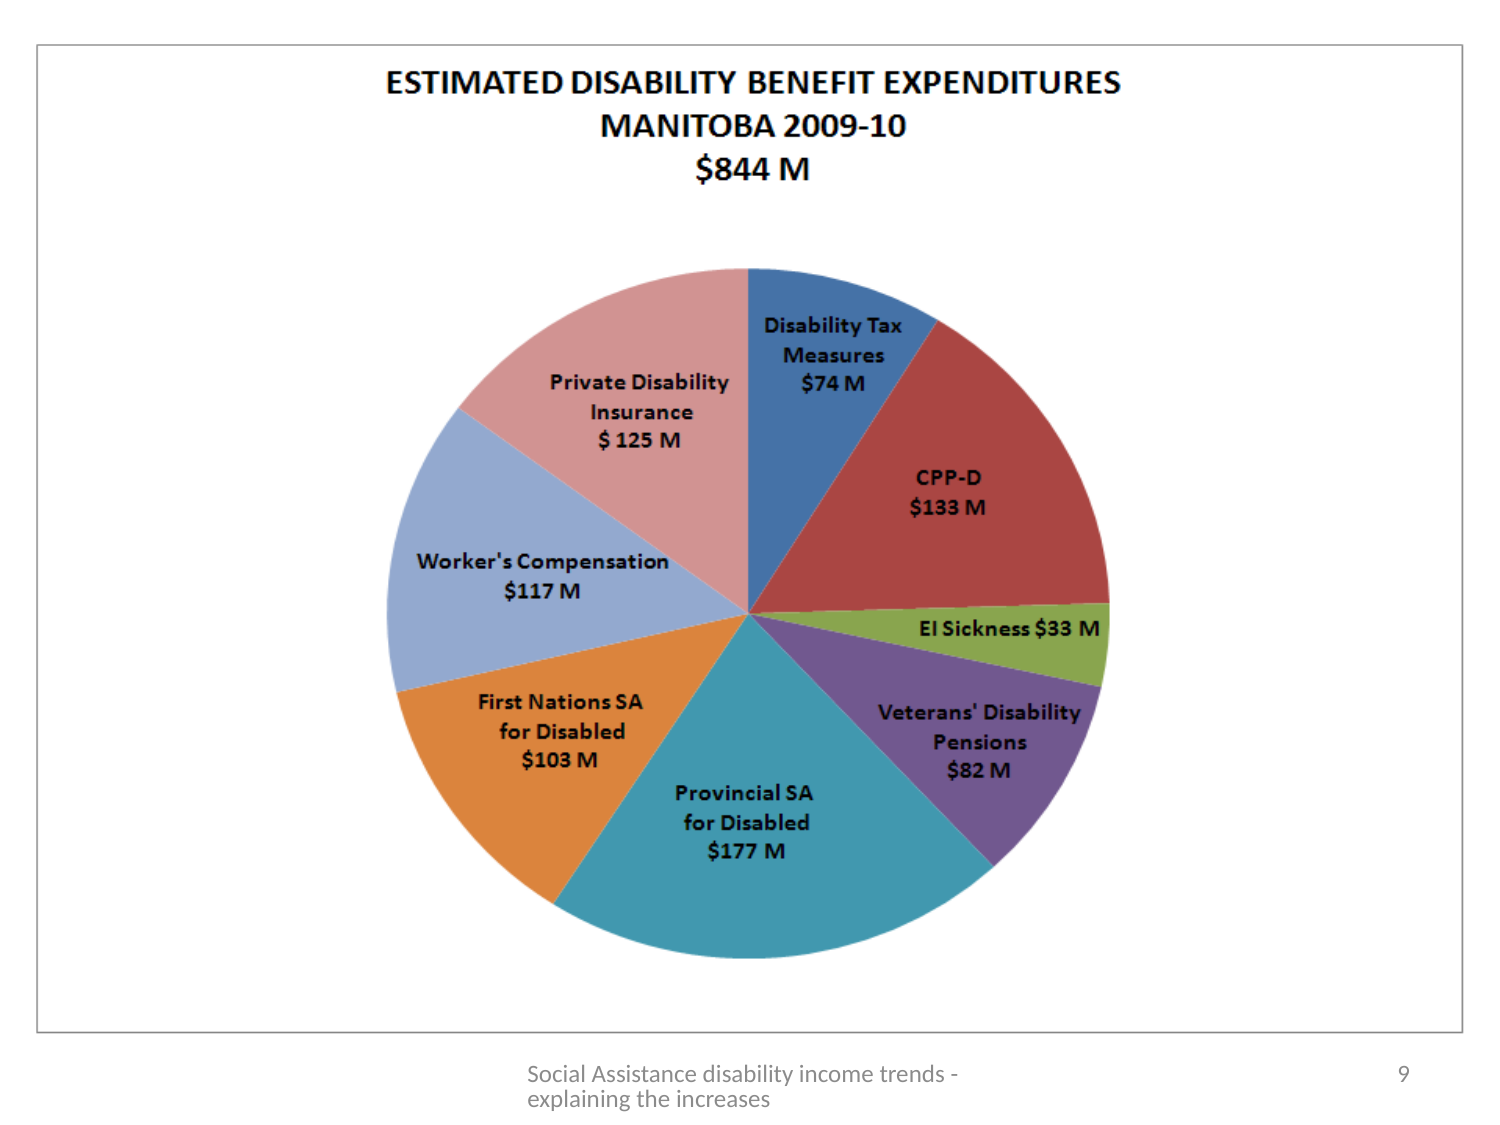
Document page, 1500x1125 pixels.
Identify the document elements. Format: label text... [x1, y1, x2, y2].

footer Social Assistance disability income trends - explaining the increases [512, 1045, 988, 1103]
slide_number 9 [1074, 1045, 1425, 1103]
picture [35, 43, 1465, 1036]
